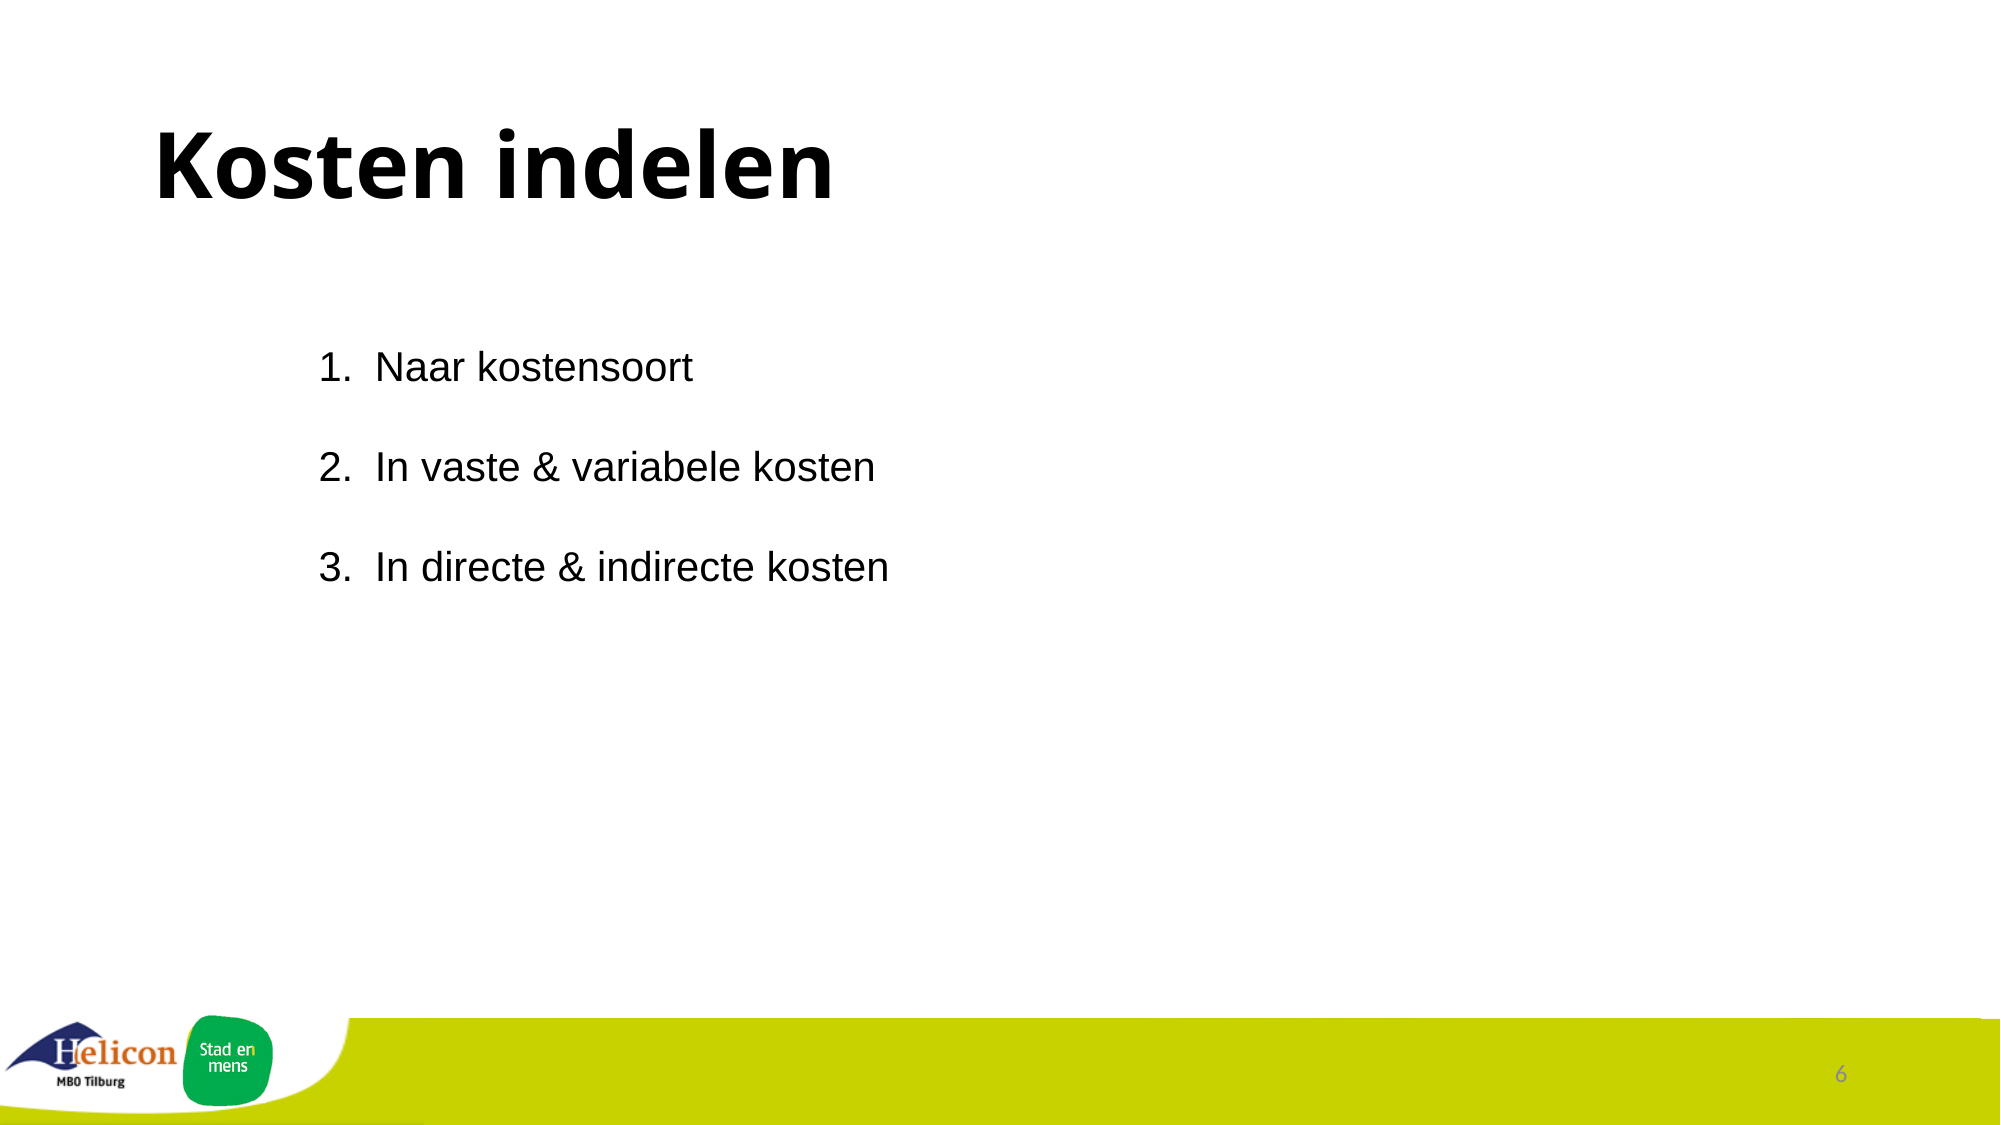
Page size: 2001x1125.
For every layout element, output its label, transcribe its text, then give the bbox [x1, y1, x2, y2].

text_box Naar kostensoort In vaste & variabele kosten In directe & indirecte kosten [303, 332, 1305, 598]
slide_number 6 [1412, 1042, 1863, 1103]
picture [0, 1013, 424, 1125]
title Kosten indelen [137, 59, 1863, 278]
